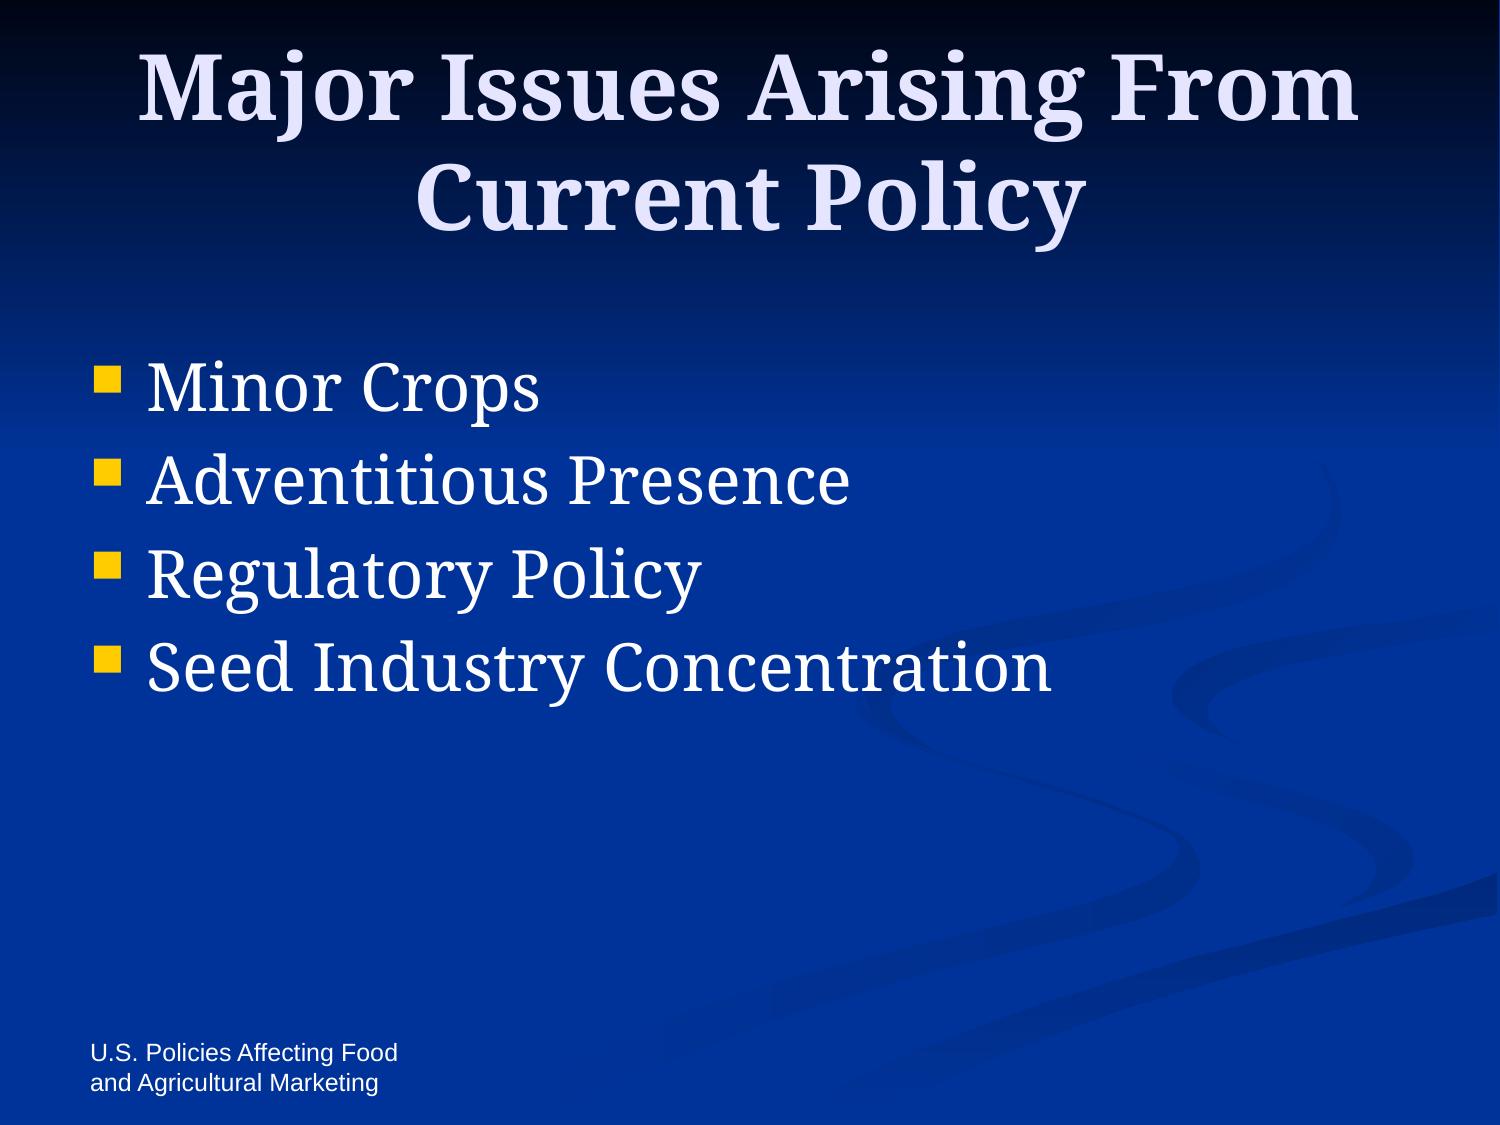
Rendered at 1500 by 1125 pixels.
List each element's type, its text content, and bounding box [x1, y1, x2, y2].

list Minor Crops Adventitious Presence Regulatory Policy Seed Industry Concentration [74, 337, 1426, 1006]
slide_number U.S. Policies Affecting Food and Agricultural Marketing [74, 1025, 426, 1104]
title Major Issues Arising From Current Policy [74, 44, 1426, 233]
